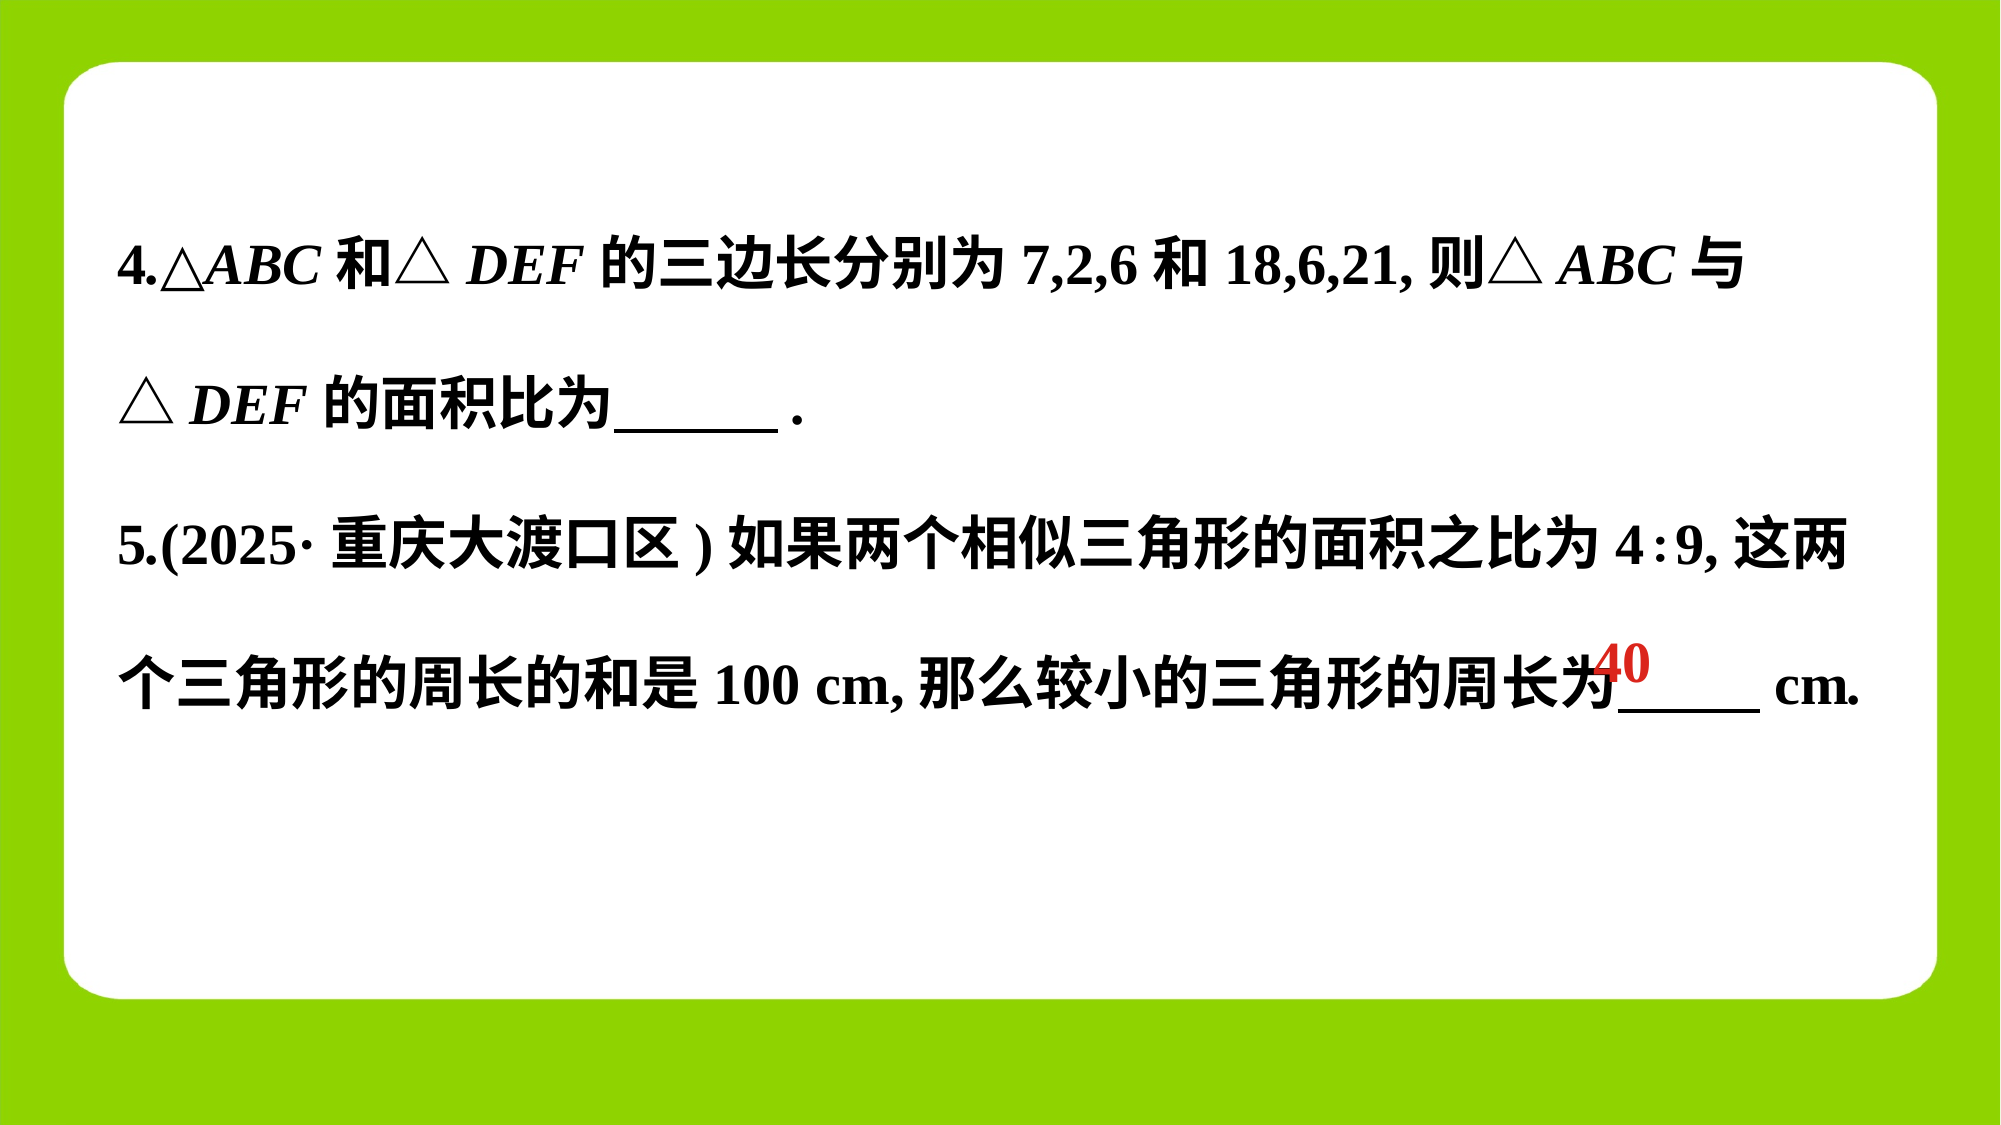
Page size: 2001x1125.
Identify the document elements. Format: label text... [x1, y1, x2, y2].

picture [0, 0, 2001, 1125]
text_box 40 [1578, 616, 1679, 702]
text_box 4.△ABC和△DEF的三边长分别为7,2,6和18,6,21,则△ABC与△DEF的面积比为 . 5.(2025·重庆大渡口区)如果两个相似三角形的面积之比为4∶9,这两个三角形的周长的和是100 cm,那么较小的三角形的周长为 cm. [102, 149, 1898, 724]
